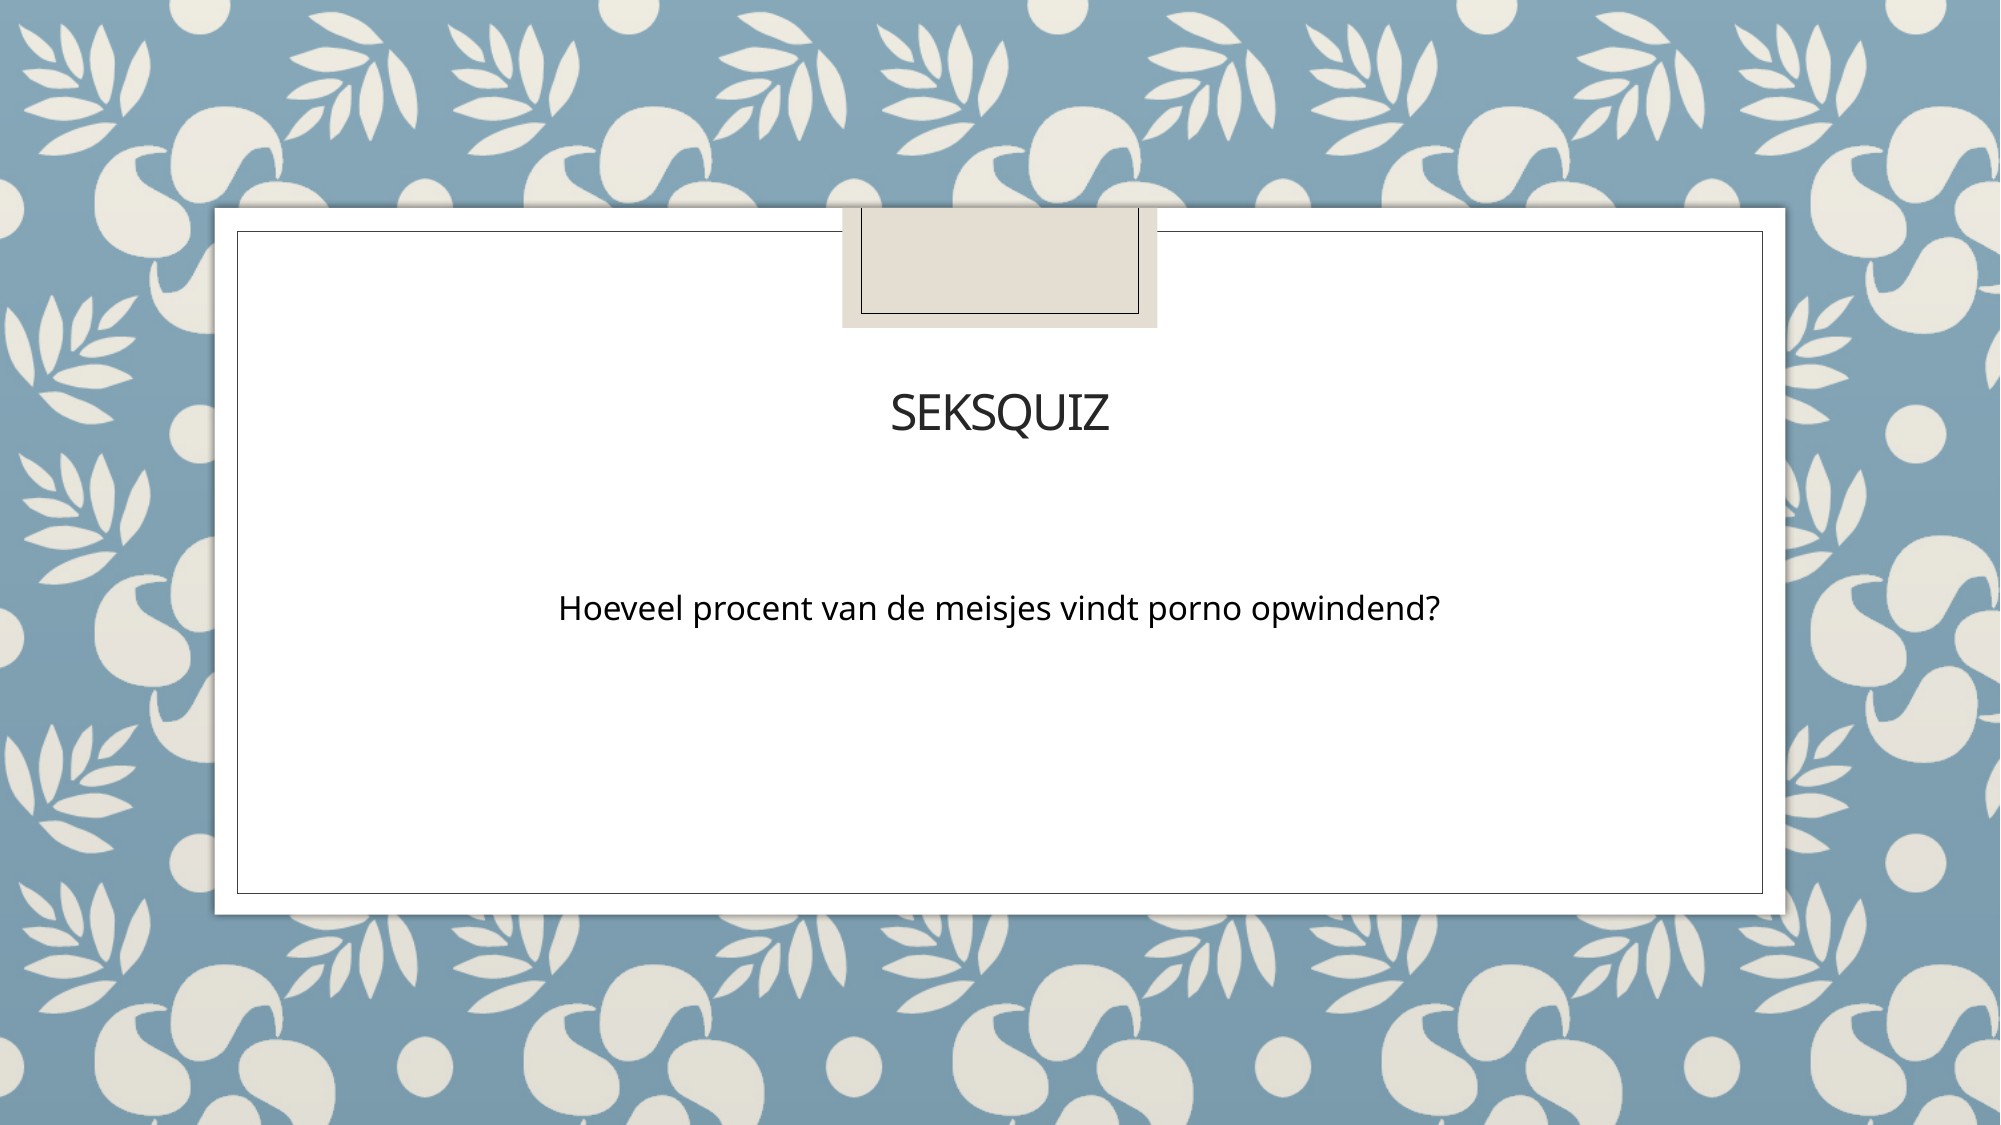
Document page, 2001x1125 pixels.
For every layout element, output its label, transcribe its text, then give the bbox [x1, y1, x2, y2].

title Seksquiz [256, 343, 1745, 488]
list Hoeveel procent van de meisjes vindt porno opwindend? [256, 579, 1744, 655]
